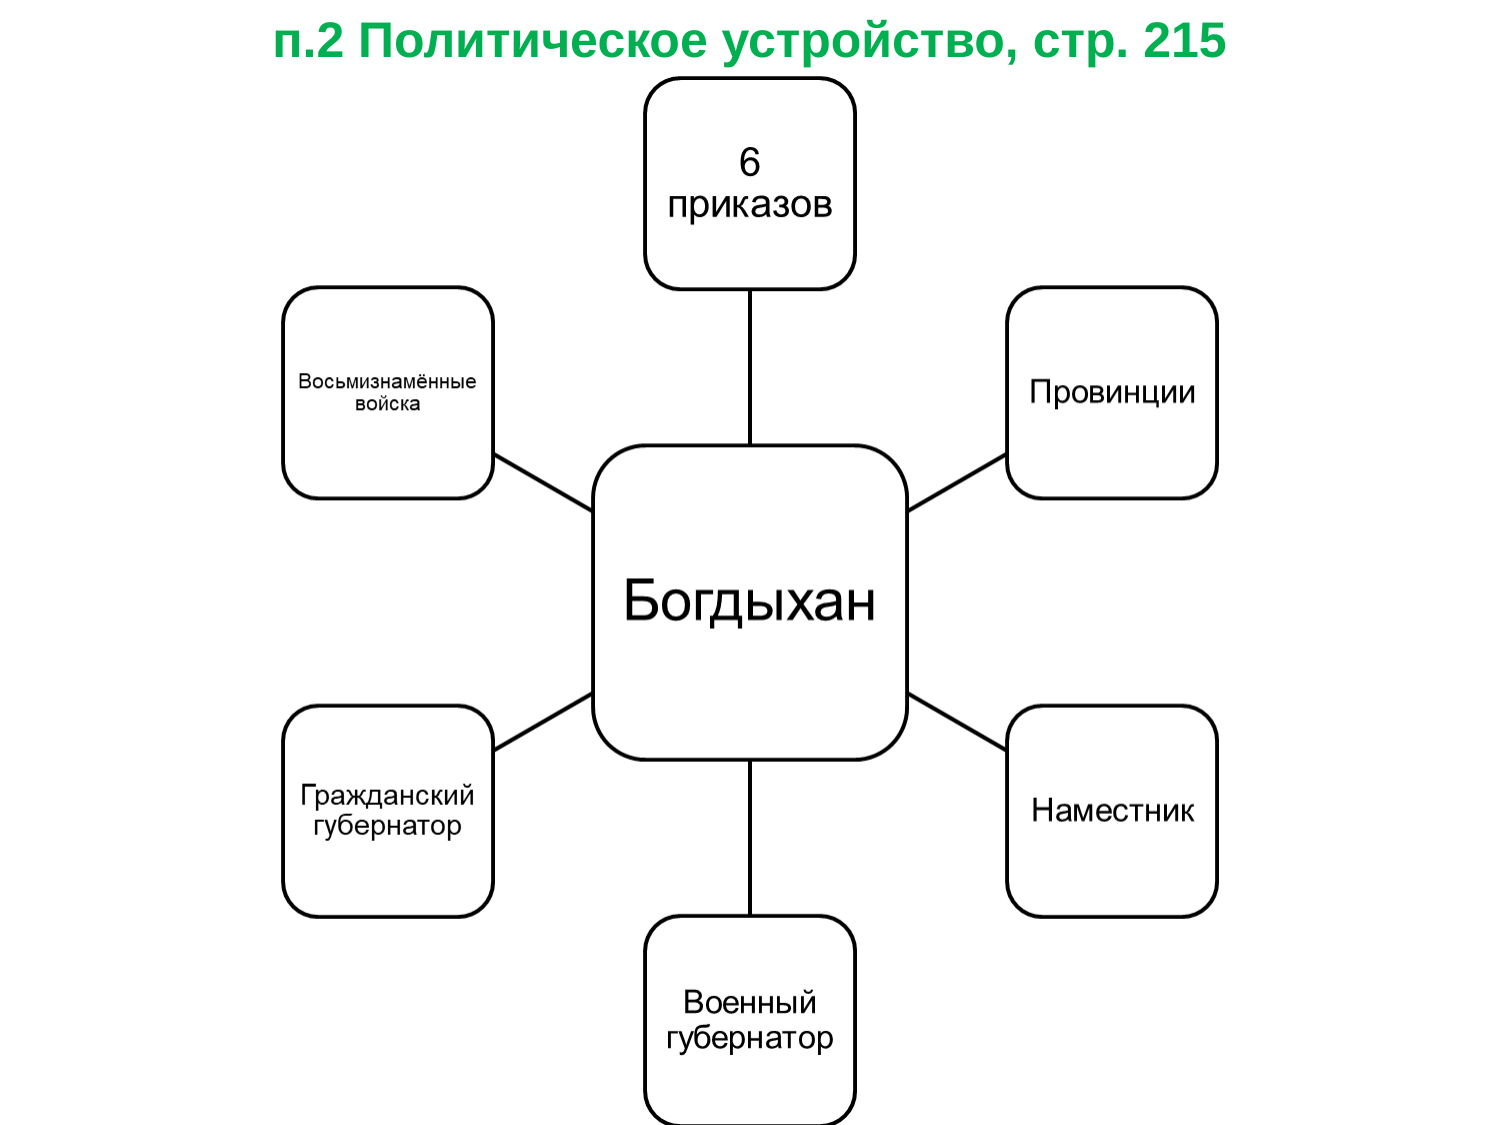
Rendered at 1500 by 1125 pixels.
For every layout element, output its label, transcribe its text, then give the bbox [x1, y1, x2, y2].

subtitle п.2 Политическое устройство, стр. 215 [0, 0, 1500, 75]
picture [0, 75, 1500, 1125]
